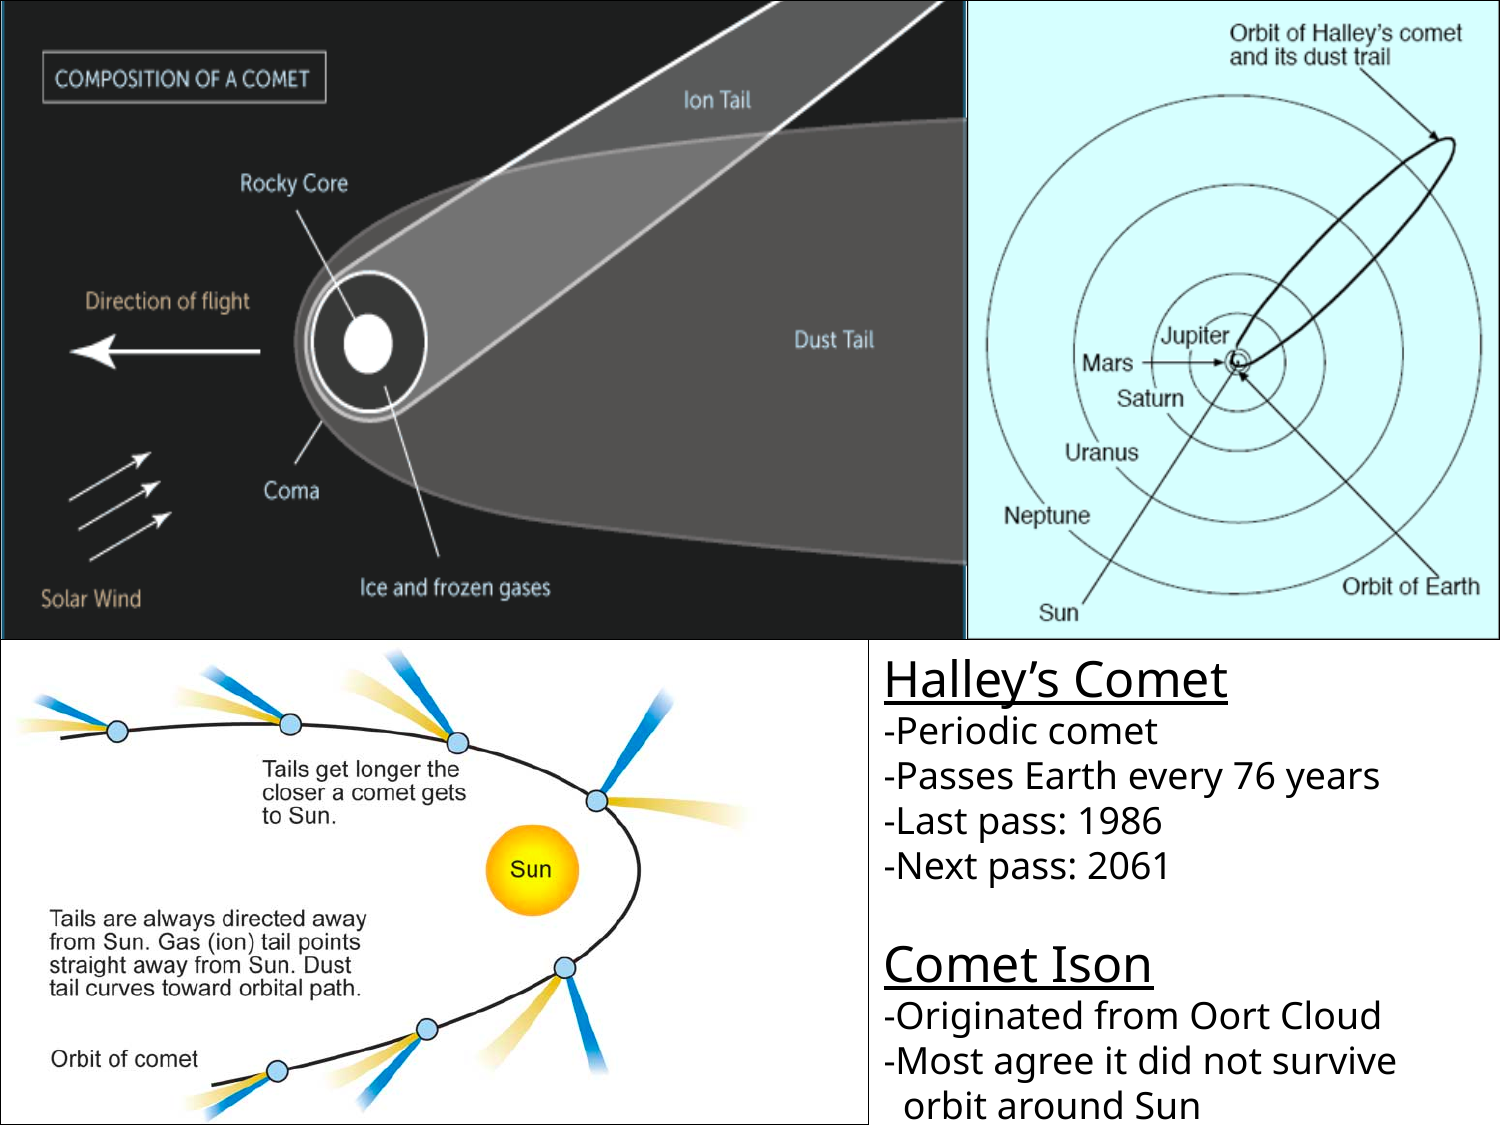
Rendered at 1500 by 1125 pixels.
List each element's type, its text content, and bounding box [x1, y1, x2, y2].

picture [0, 0, 1500, 1125]
text_box Halley’s Comet -Periodic comet -Passes Earth every 76 years -Last pass: 1986 -Next pass: 2061 Comet Ison -Originated from Oort Cloud -Most agree it did not survive orbit around Sun [873, 646, 1500, 1125]
